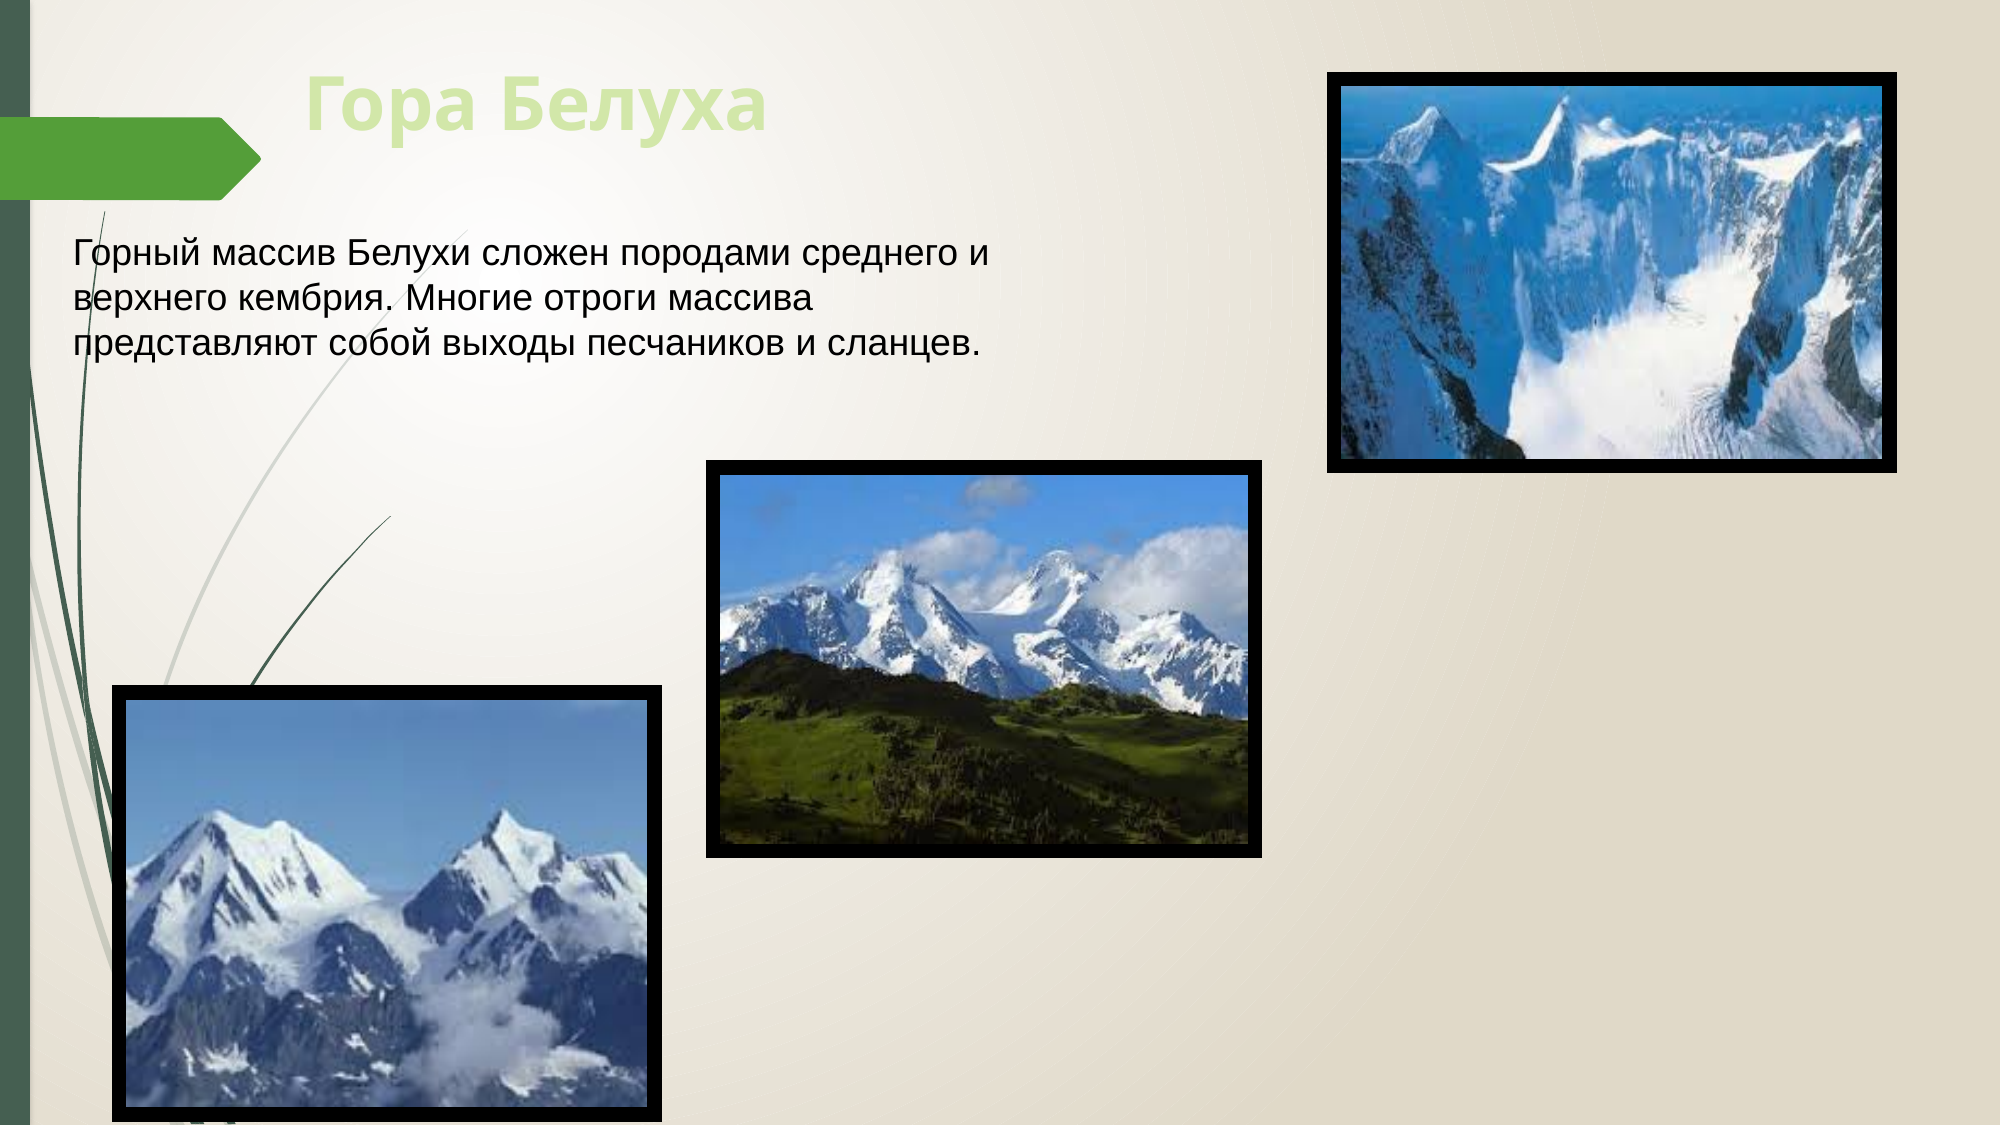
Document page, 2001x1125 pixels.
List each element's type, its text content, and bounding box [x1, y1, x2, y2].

picture [1341, 86, 1883, 459]
title Гора Белуха [288, 48, 1751, 259]
picture [125, 699, 648, 1108]
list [719, 474, 1248, 844]
text_box Горный массив Белухи сложен породами среднего и верхнего кембрия. Многие отроги массива представляют собой выходы песчаников и сланцев. [58, 220, 1059, 371]
